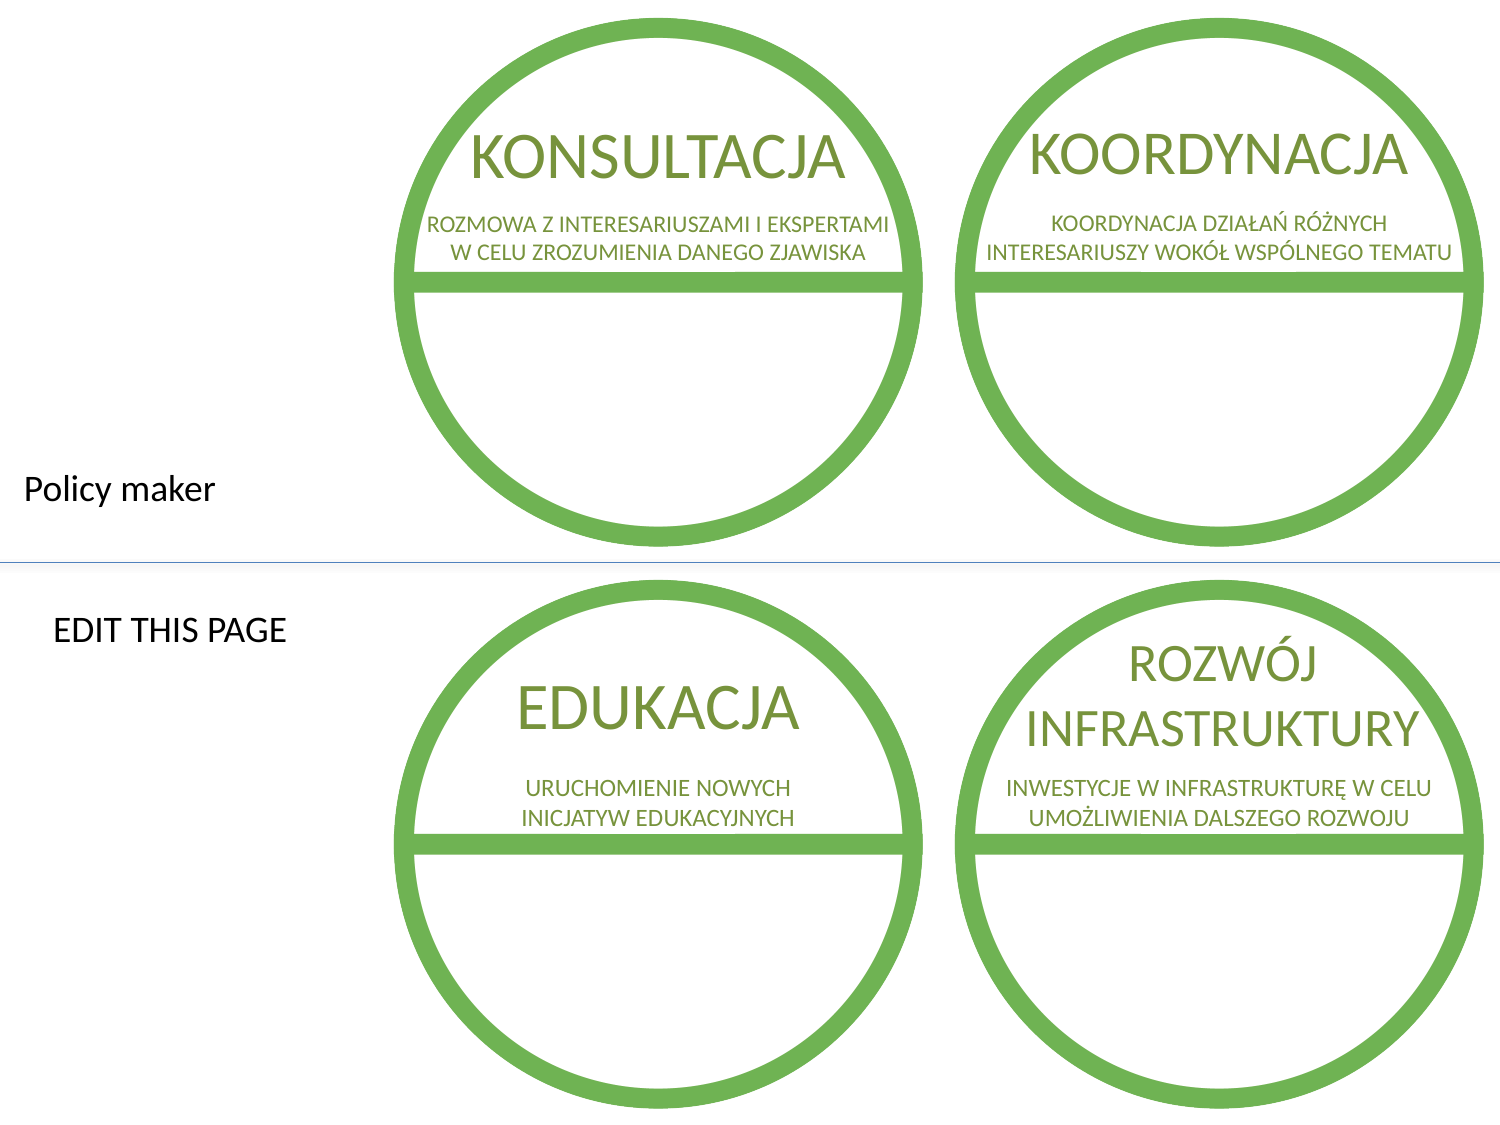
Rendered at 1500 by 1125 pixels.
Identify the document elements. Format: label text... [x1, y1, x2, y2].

text_box EDIT THIS PAGE [38, 597, 303, 657]
picture [377, 1, 1500, 1125]
text_box Policy maker [9, 456, 231, 517]
